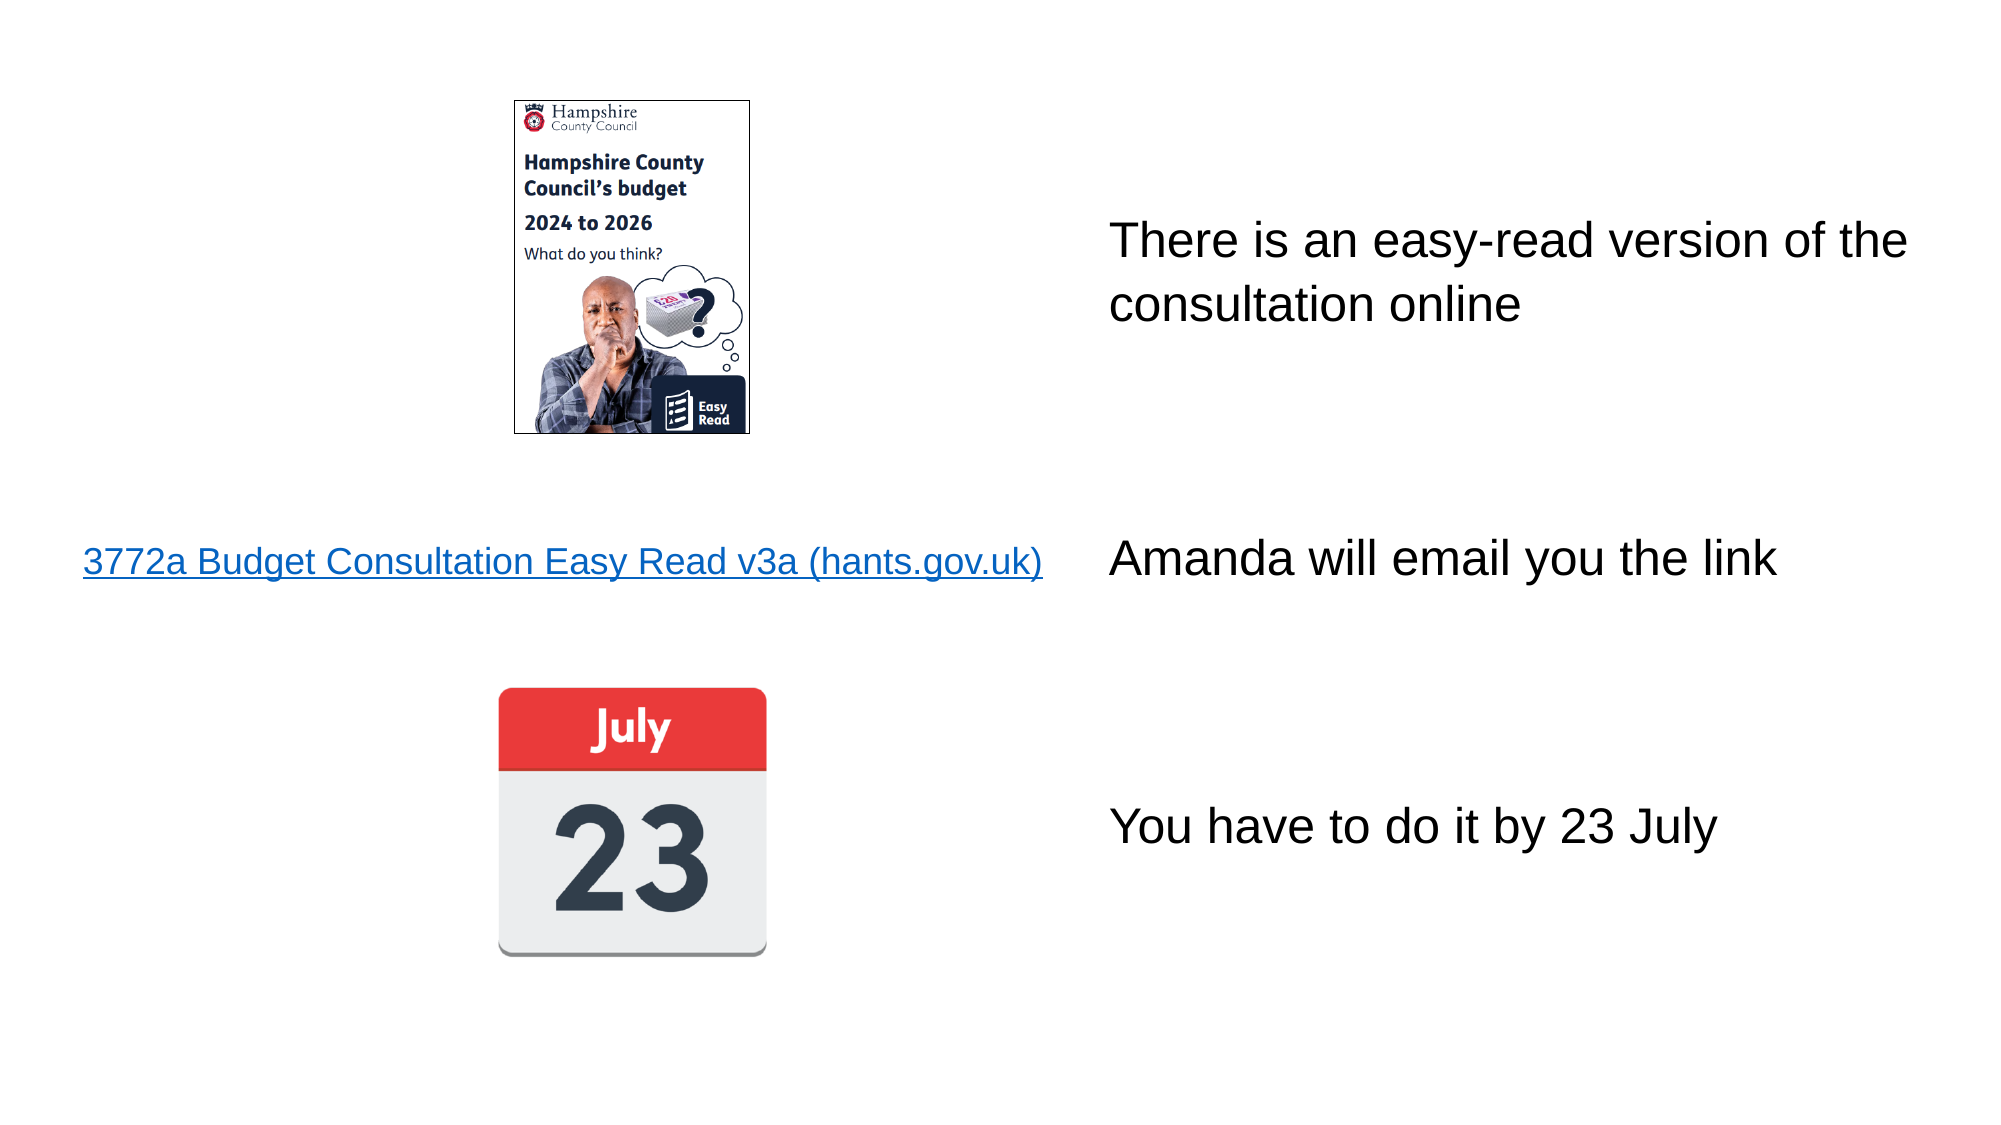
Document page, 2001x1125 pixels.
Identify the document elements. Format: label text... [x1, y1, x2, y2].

picture [514, 100, 750, 434]
text_box There is an easy-read version of the consultation online [1093, 195, 1945, 340]
text_box Amanda will email you the link [1093, 513, 1945, 593]
picture [494, 683, 770, 960]
text_box You have to do it by 23 July [1093, 781, 1945, 861]
text_box 3772a Budget Consultation Easy Read v3a (hants.gov.uk) [68, 529, 1069, 590]
